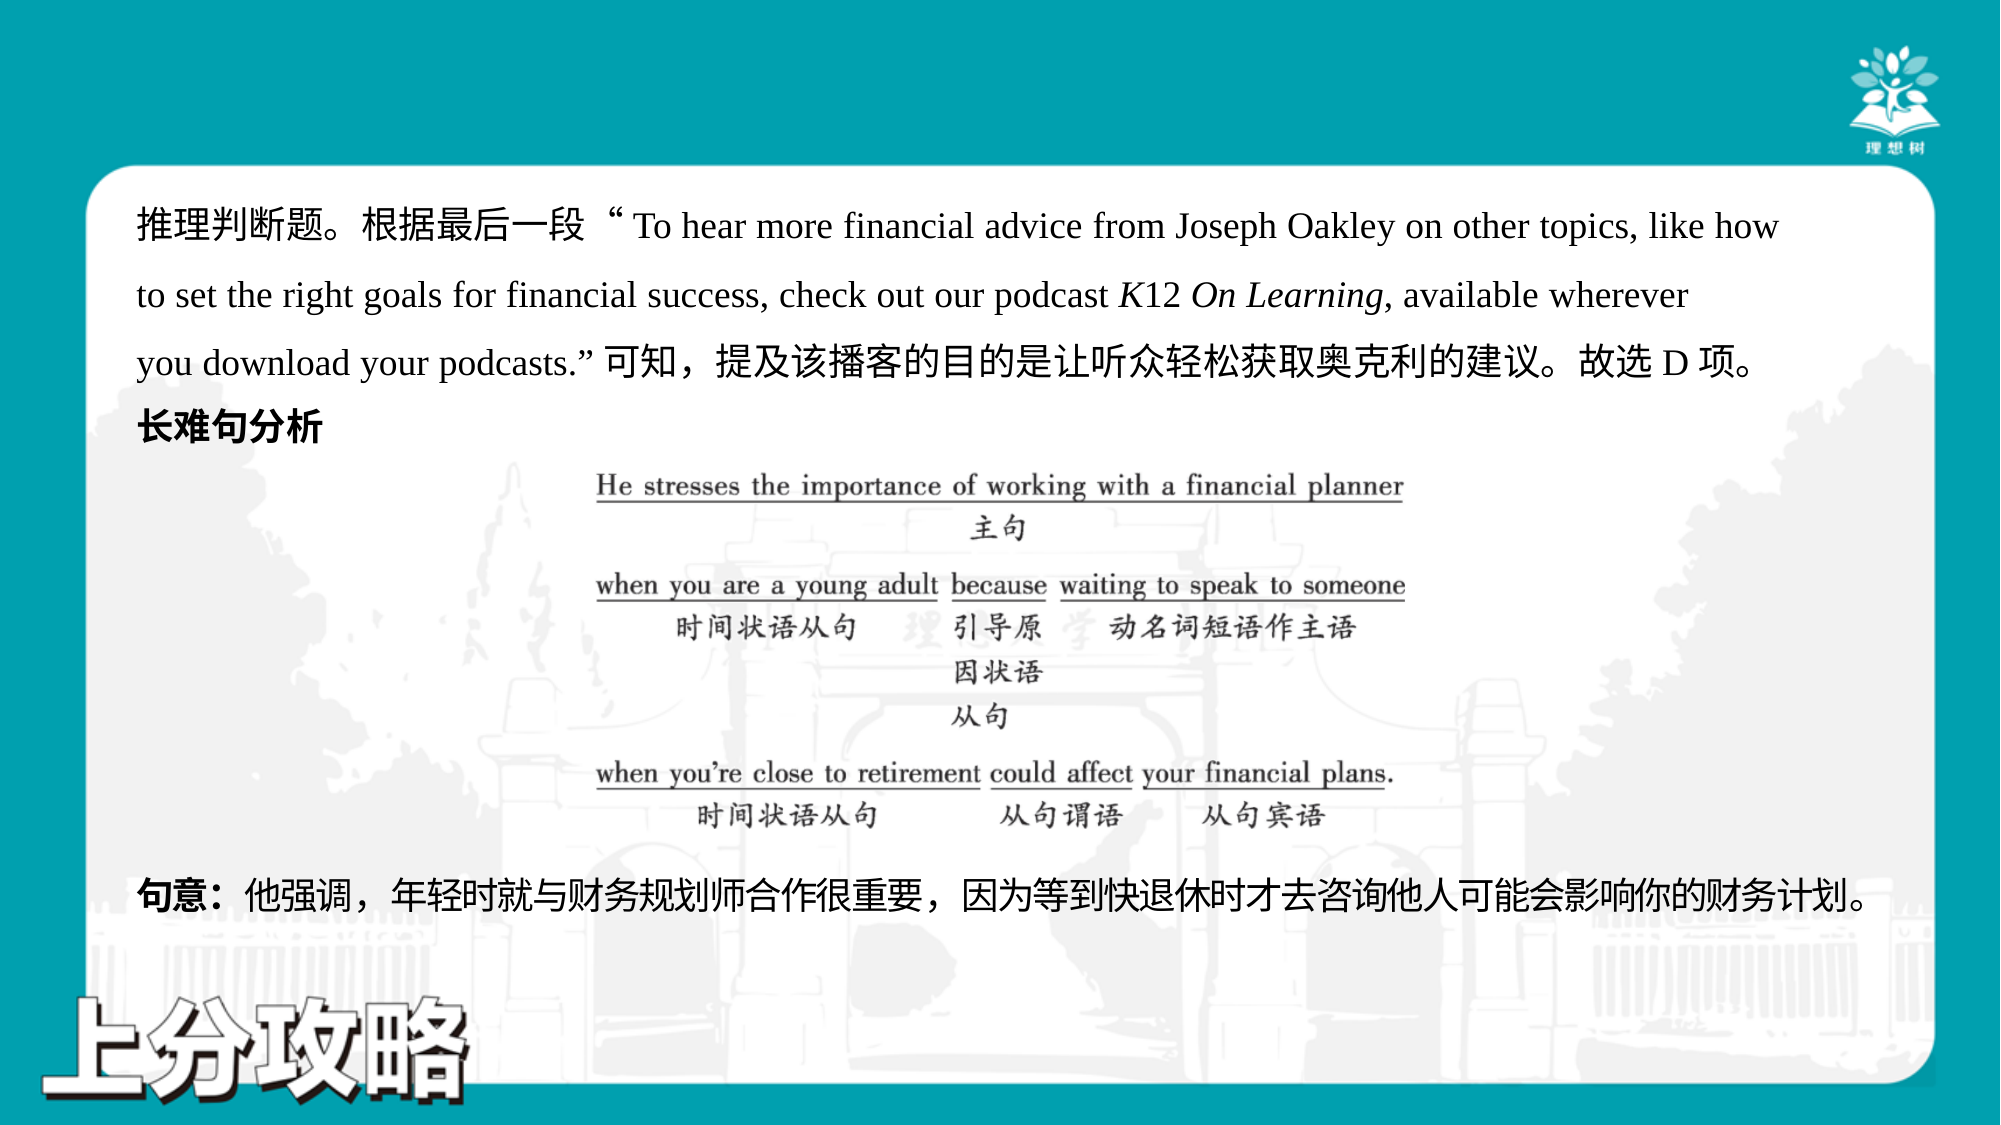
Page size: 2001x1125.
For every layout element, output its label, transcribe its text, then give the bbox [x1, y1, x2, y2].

text_box 推理判断题。根据最后一段“To hear more financial advice from Joseph Oakley on other topics, like how to set the right goals for financial success, check out our podcast K12 On Learning, available wherever you download your podcasts.”可知，提及该播客的目的是让听众轻松获取奥克利的建议。故选D项。 长难句分析 [136, 177, 1865, 441]
picture [0, 0, 2000, 1125]
text_box 句意：他强调，年轻时就与财务规划师合作很重要，因为等到快退休时才去咨询他人可能会影响你的财务计划。 [136, 850, 1865, 910]
